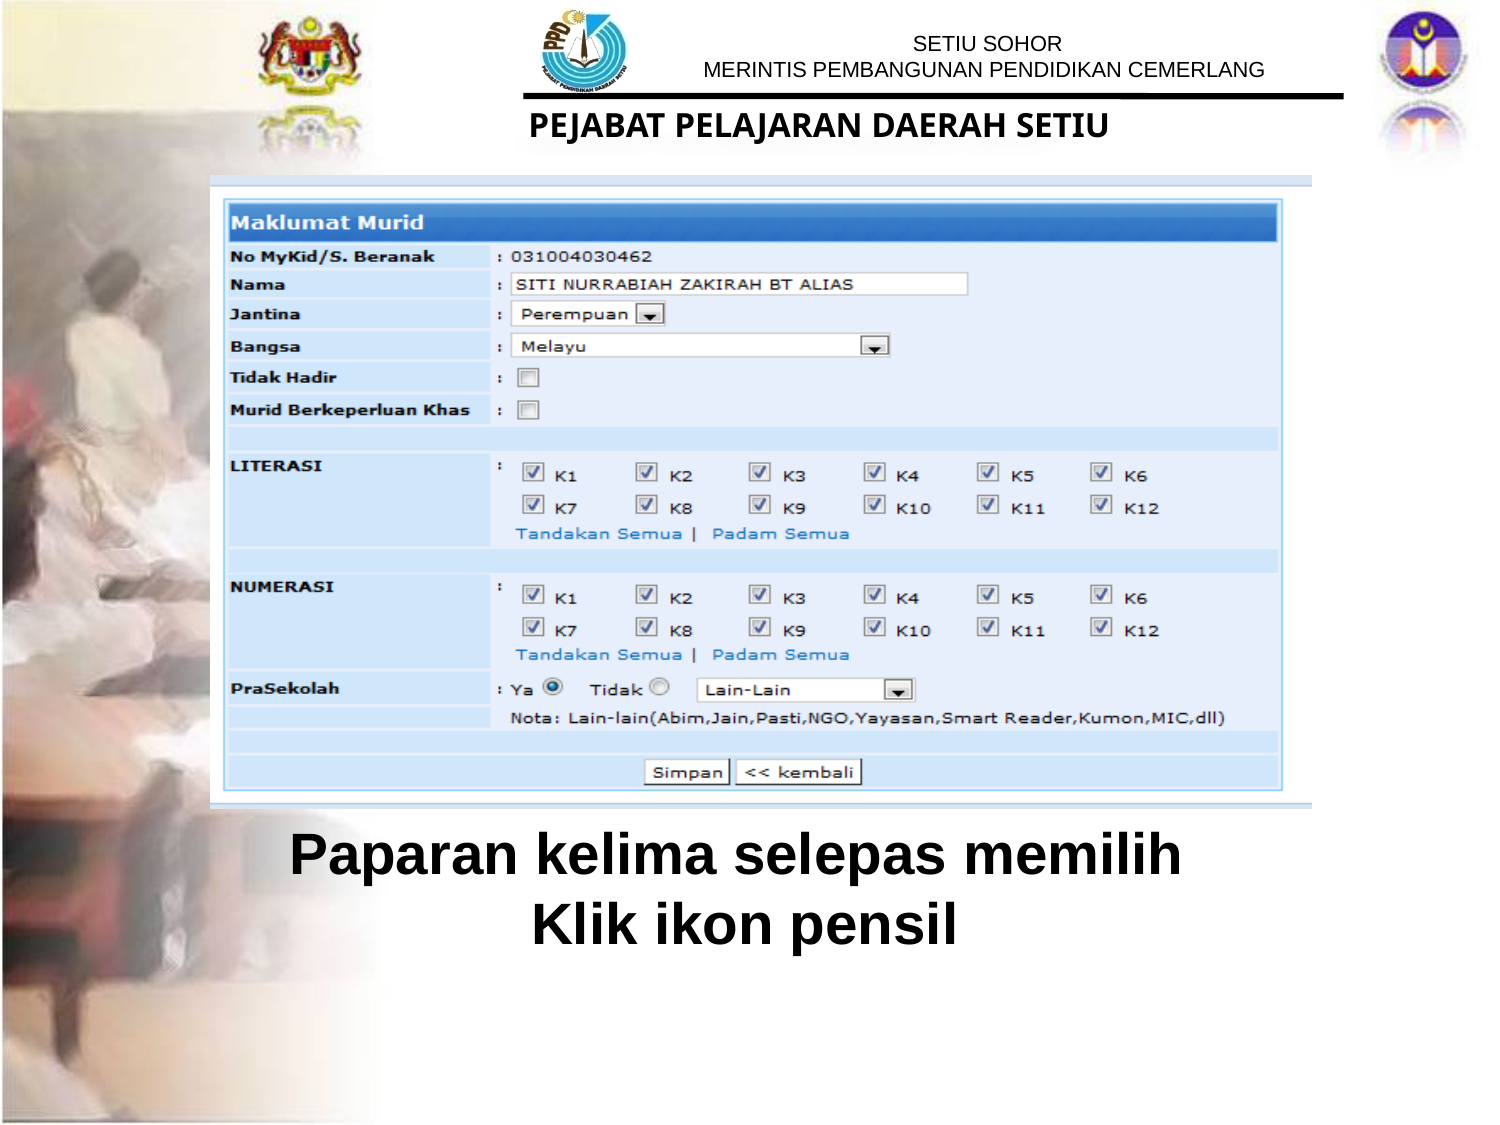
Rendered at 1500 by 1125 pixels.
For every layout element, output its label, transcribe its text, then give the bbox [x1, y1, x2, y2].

picture [1, 0, 1500, 1125]
text_box Paparan kelima selepas memilih Klik ikon pensil [274, 816, 1216, 964]
